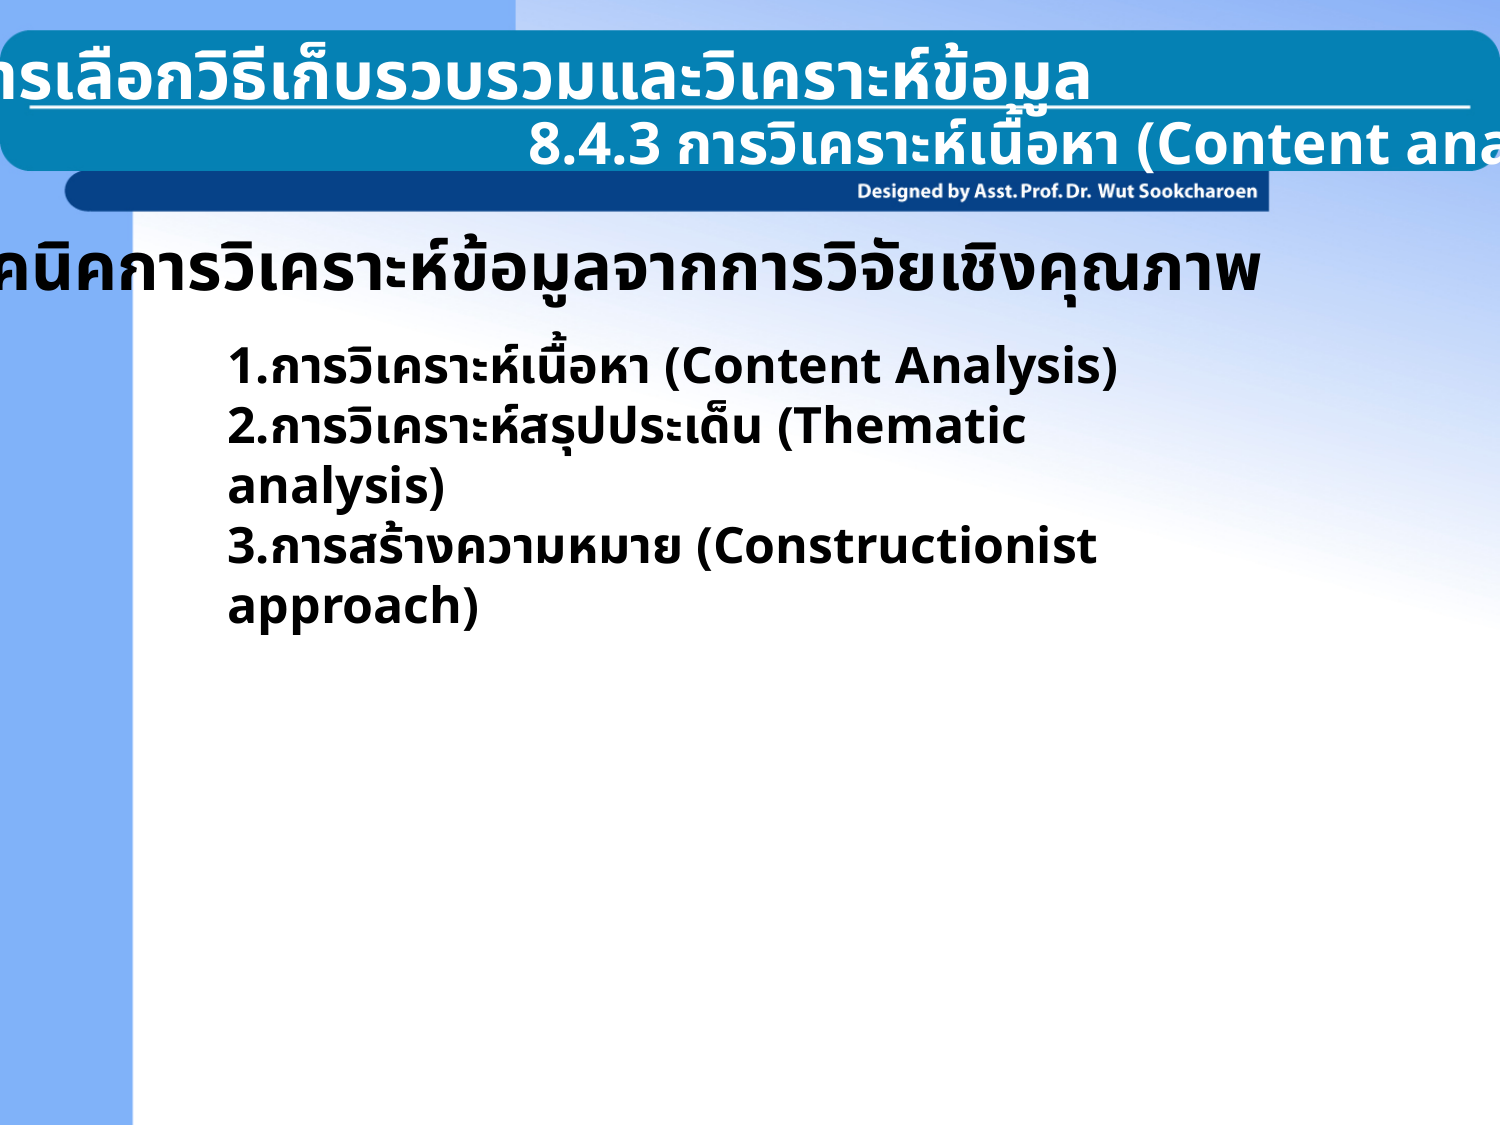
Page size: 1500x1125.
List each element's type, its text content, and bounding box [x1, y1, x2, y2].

text_box 8.4 การเลือกวิธีเก็บรวบรวมและวิเคราะห์ข้อมูล [0, 25, 1110, 121]
text_box 8.4.3 การวิเคราะห์เนื้อหา (Content analysis) [513, 98, 1500, 184]
text_box เทคนิคการวิเคราะห์ข้อมูลจากการวิจัยเชิงคุณภาพ [0, 216, 1278, 312]
picture [0, 149, 1500, 1125]
text_box การวิเคราะห์เนื้อหา (Content Analysis) การวิเคราะห์สรุปประเด็น (Thematic analysis) การสร้างความหมาย (Constructionist approach) [212, 326, 1258, 641]
picture [0, 0, 1500, 53]
